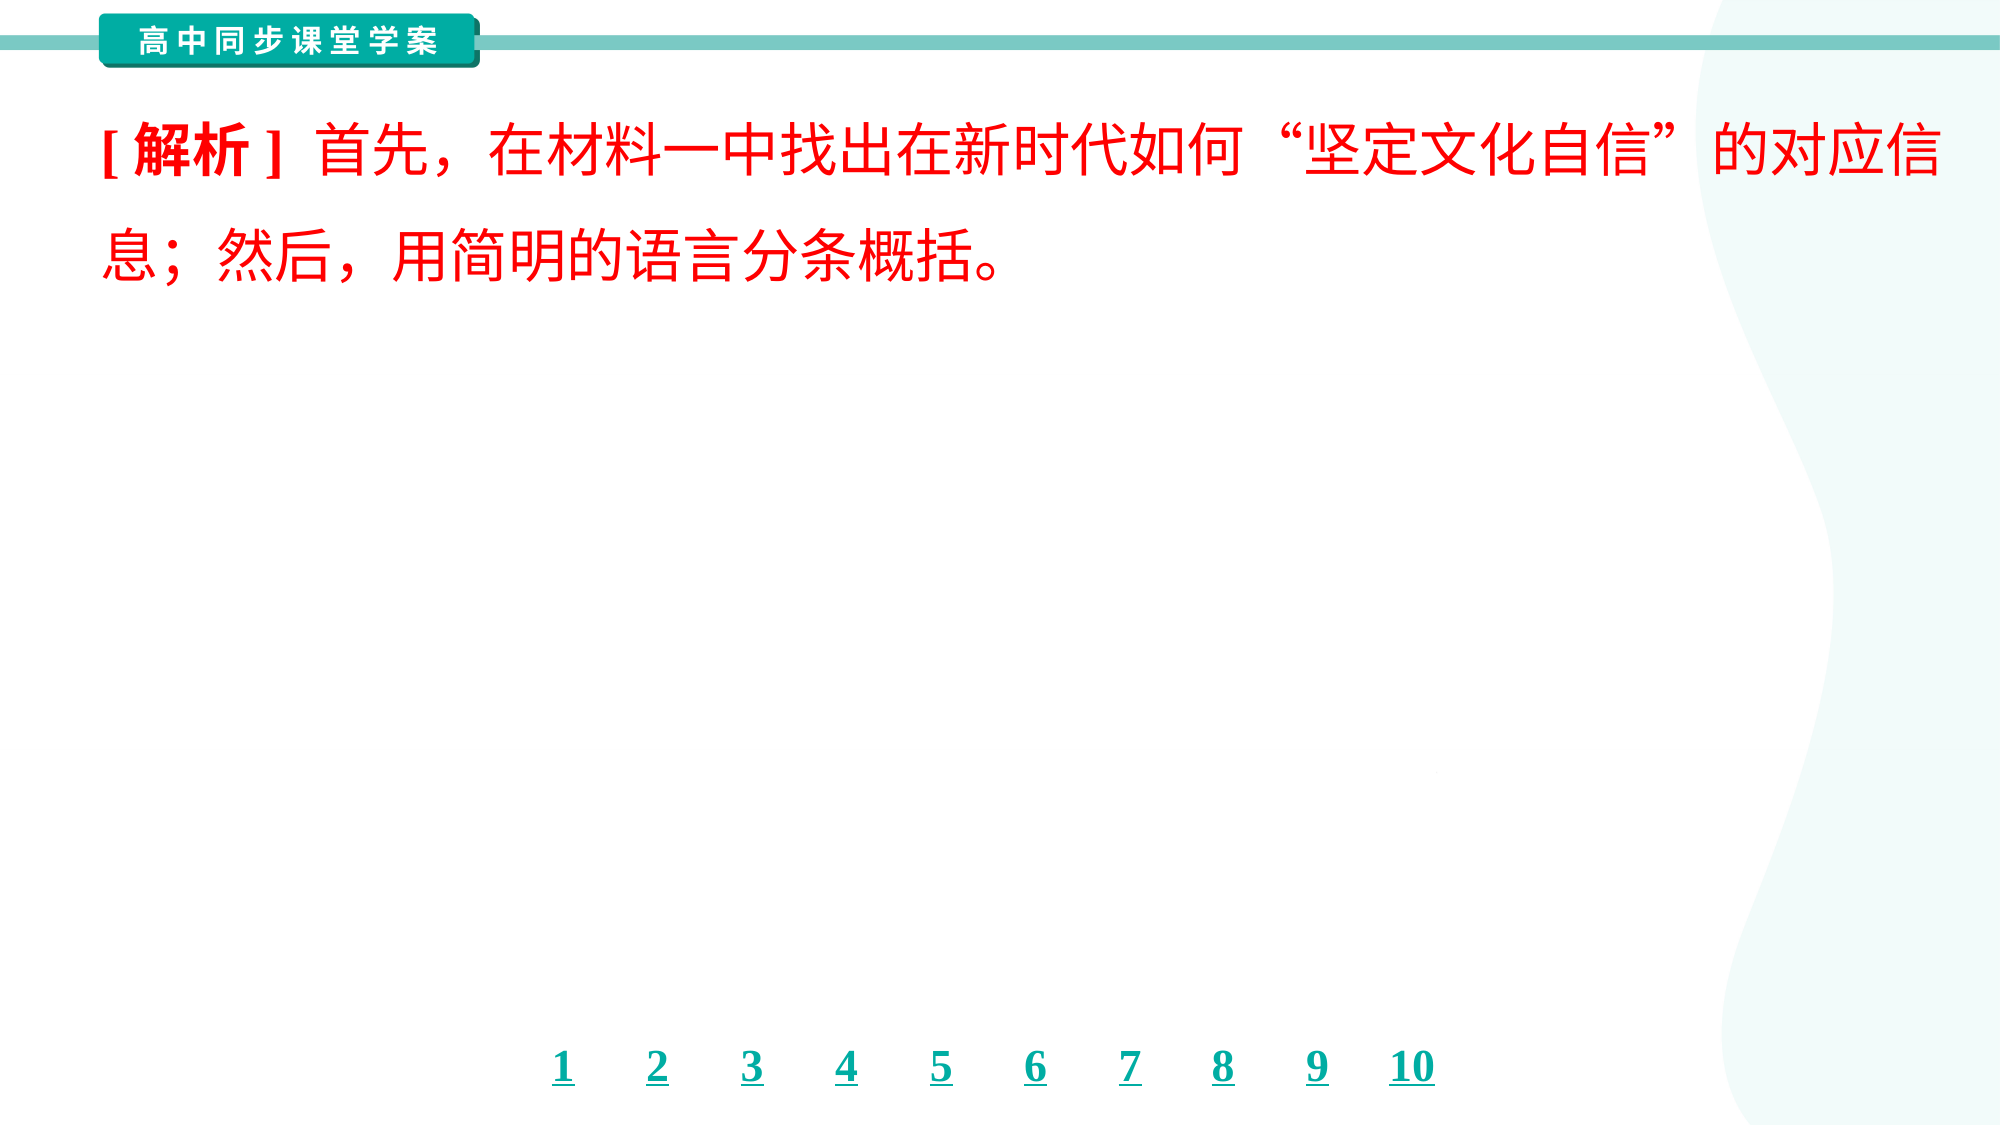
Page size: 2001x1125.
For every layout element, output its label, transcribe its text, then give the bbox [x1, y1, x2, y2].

text_box [解析] 首先，在材料一中找出在新时代如何“坚定文化自信”的对应信 息；然后，用简明的语言分条概括。 [100, 76, 1899, 290]
picture [0, 0, 2000, 1125]
